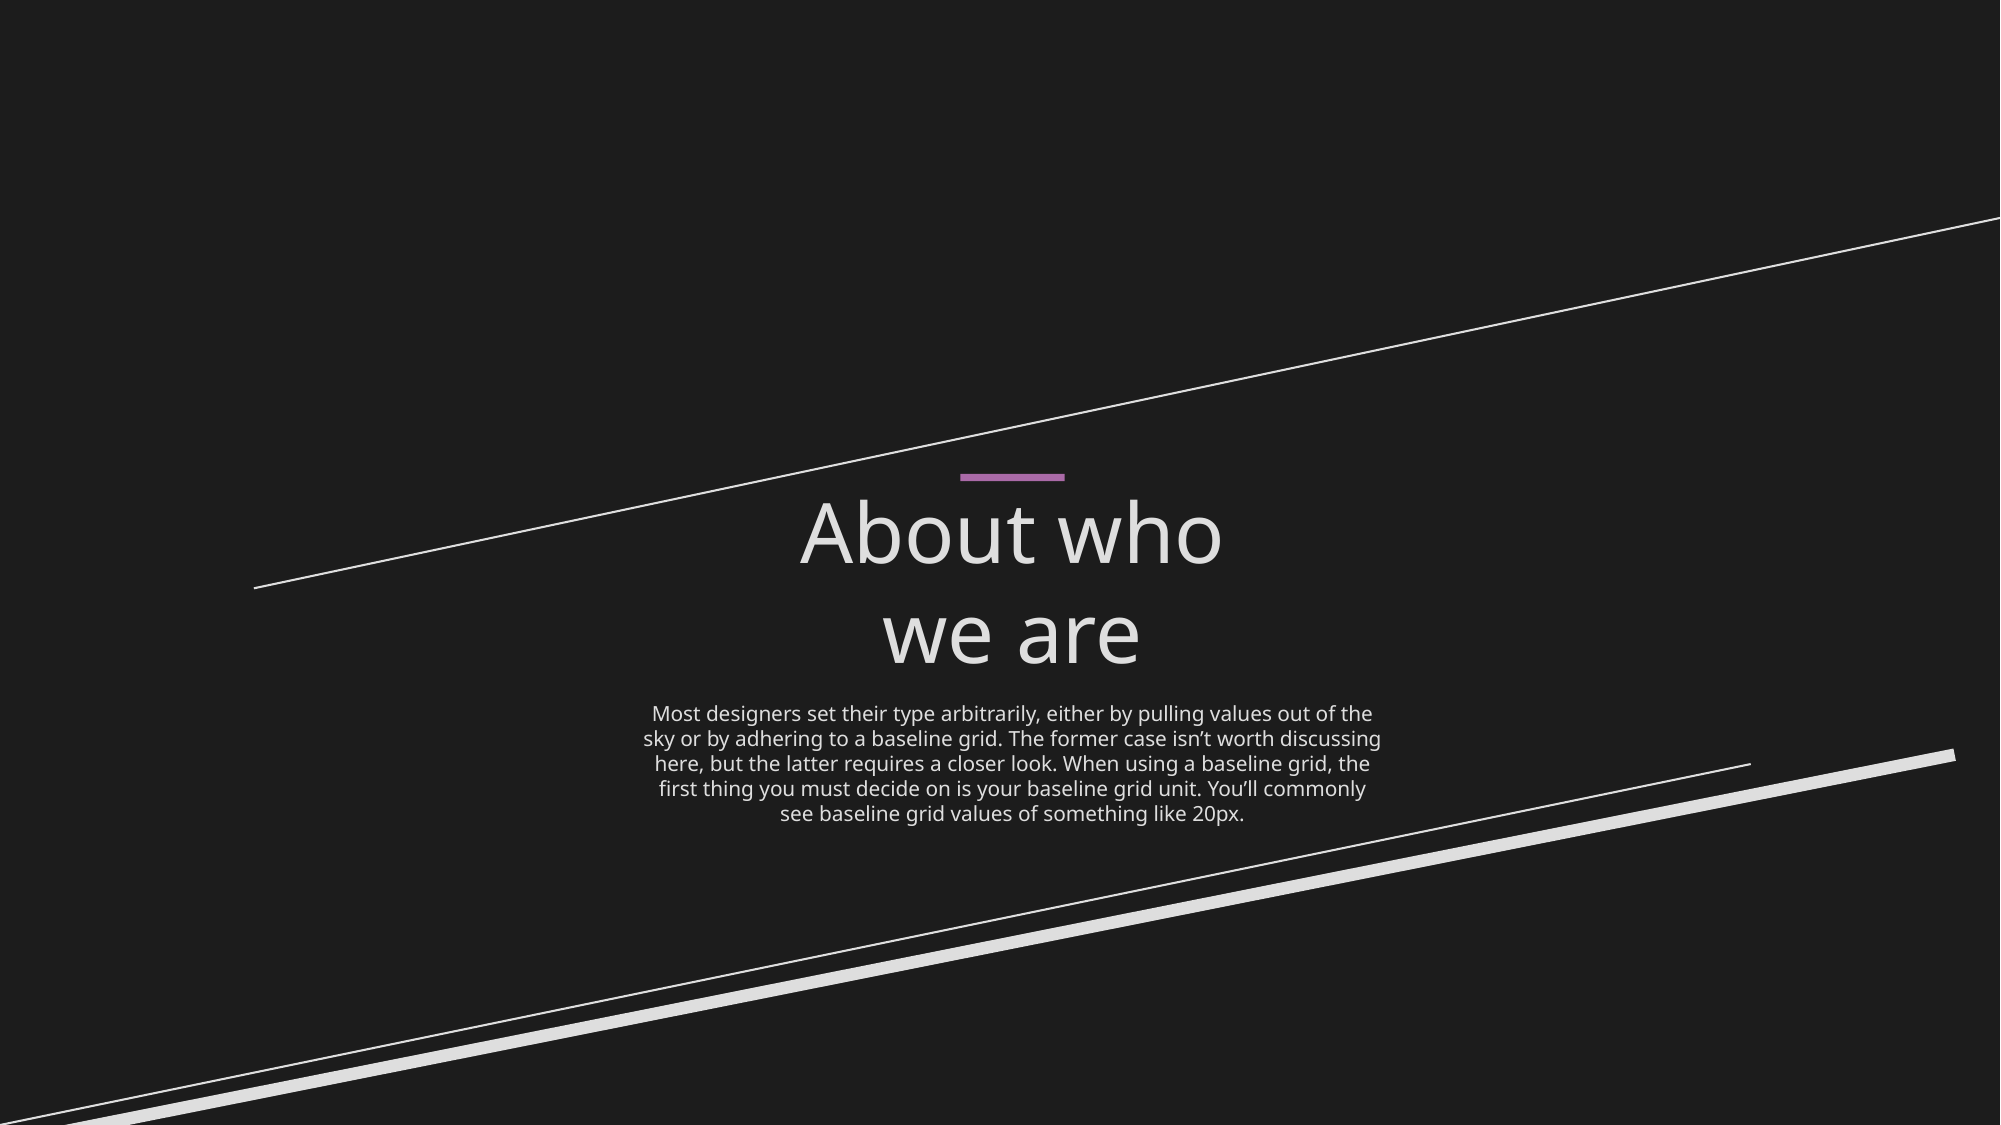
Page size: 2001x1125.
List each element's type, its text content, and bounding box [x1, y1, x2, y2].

text_box Most designers set their type arbitrarily, either by pulling values out of the sky or by adhering to a baseline grid. The former case isn’t worth discussing here, but the latter requires a closer look. When using a baseline grid, the first thing you must decide on is your baseline grid unit. You’ll commonly see baseline grid values of something like 20px. [628, 693, 1397, 754]
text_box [253, 217, 2000, 589]
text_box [0, 754, 1955, 1125]
text_box About who we are [785, 589, 1240, 688]
